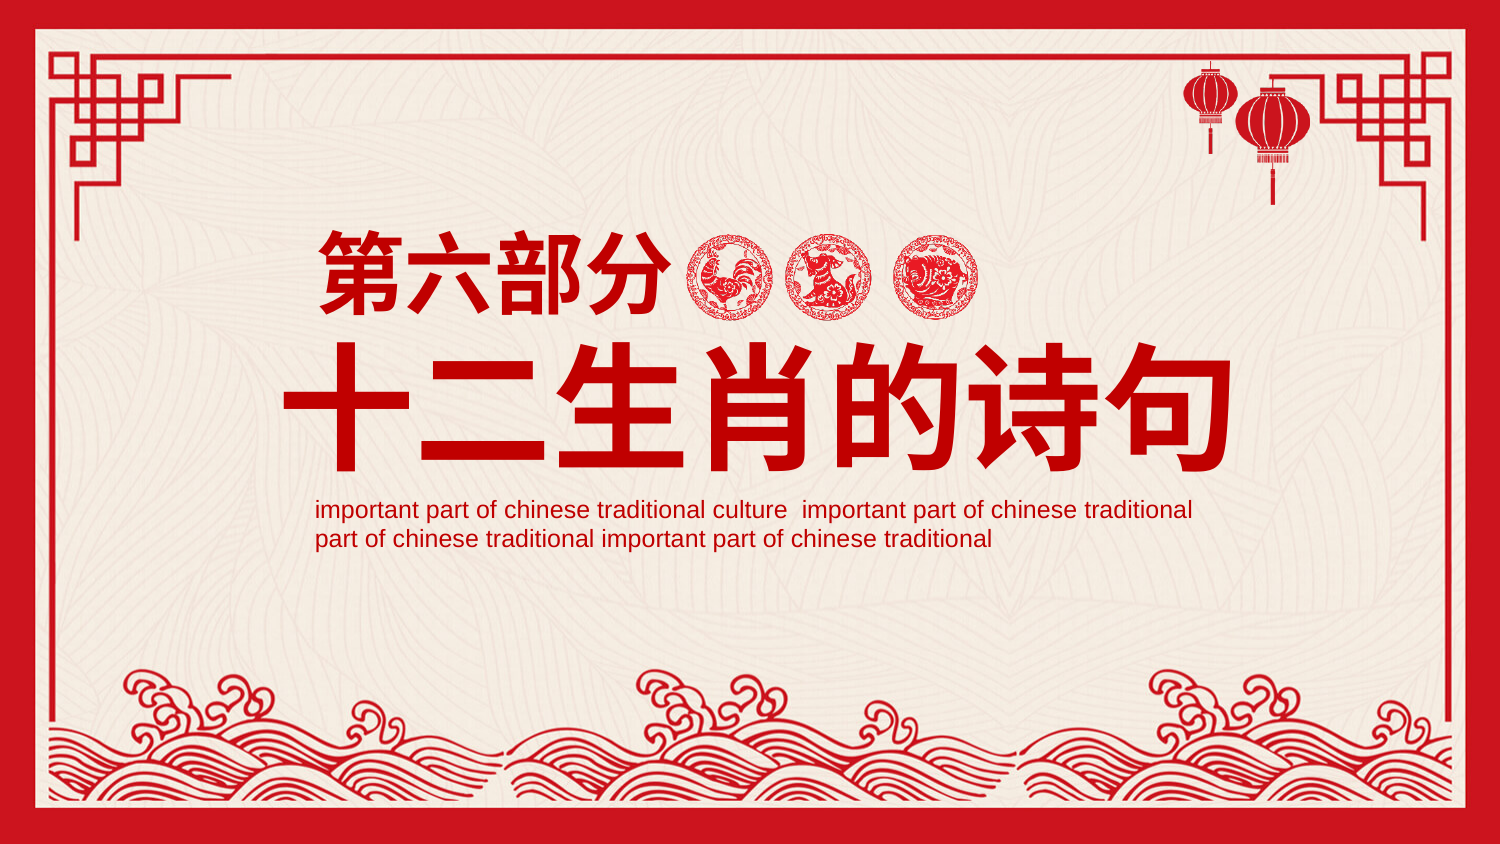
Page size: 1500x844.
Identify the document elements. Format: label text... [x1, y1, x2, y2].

title 第六部分 [300, 221, 700, 315]
text_box important part of chinese traditional culture important part of chinese traditional part of chinese traditional important part of chinese traditional [299, 485, 1288, 561]
text_box 十二生肖的诗句 [262, 315, 1288, 495]
picture [0, 0, 1500, 844]
